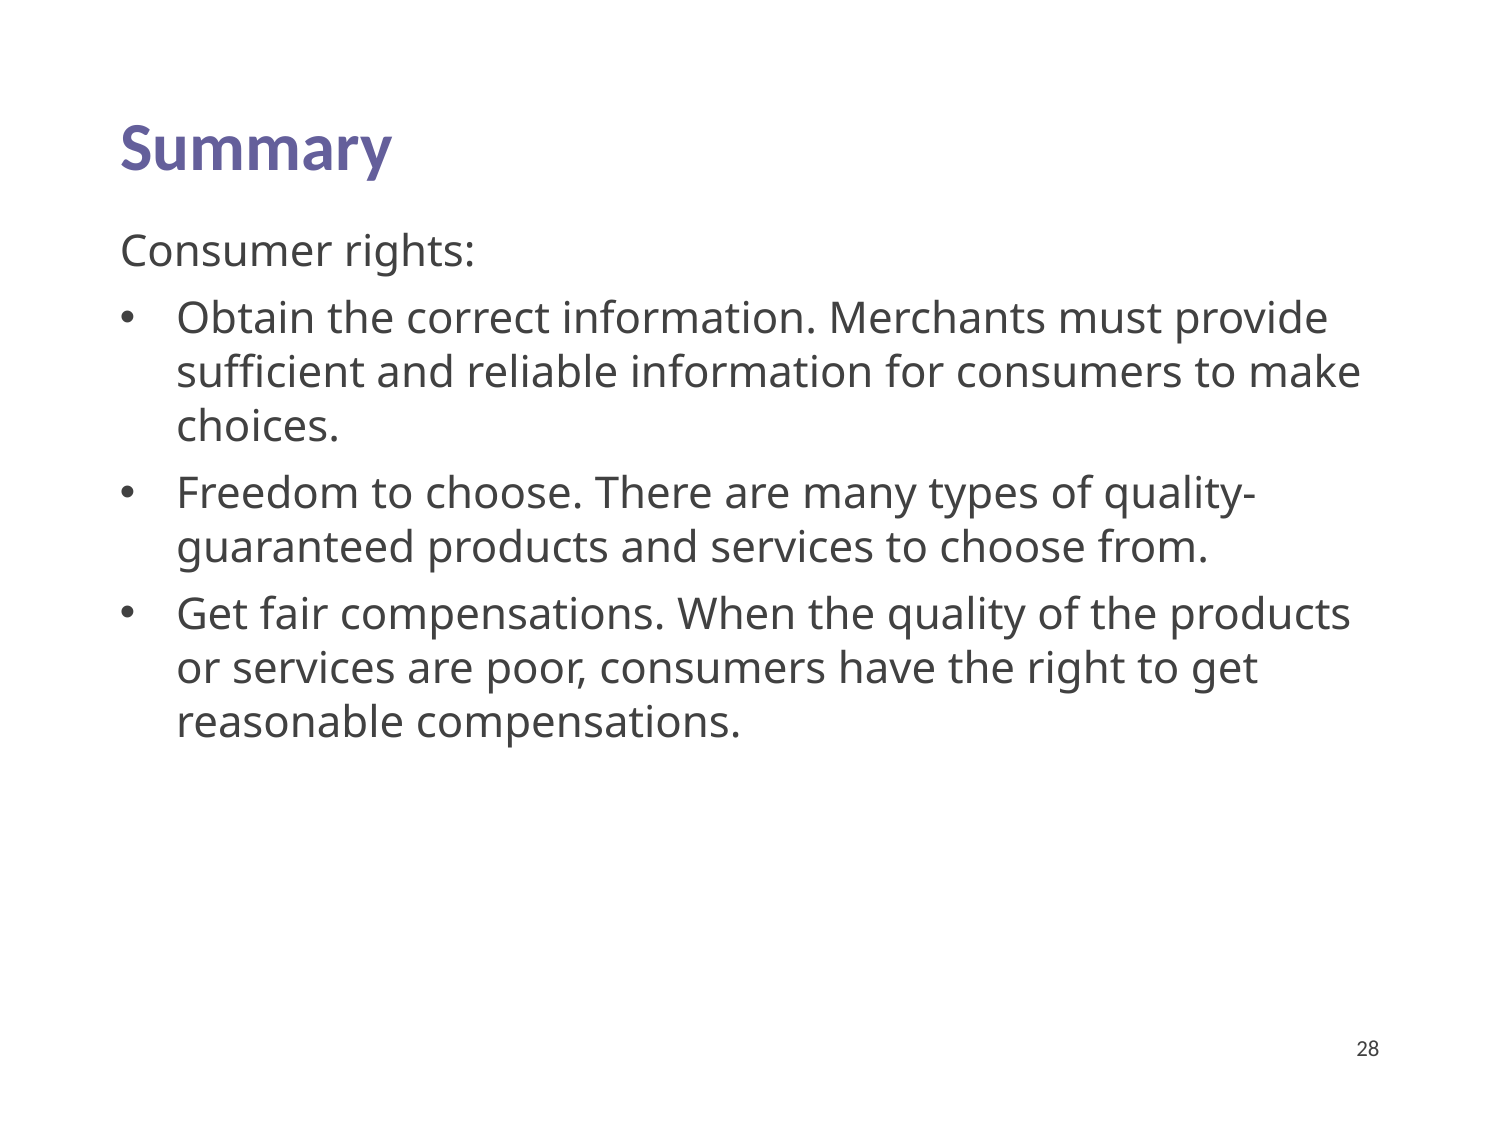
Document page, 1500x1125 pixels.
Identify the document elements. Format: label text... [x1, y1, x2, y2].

list Consumer rights: Obtain the correct information. Merchants must provide sufficient and reliable information for consumers to make choices. Freedom to choose. There are many types of quality-guaranteed products and services to choose from. Get fair compensations. When the quality of the products or services are poor, consumers have the right to get reasonable compensations. [119, 220, 1381, 899]
list Summary [119, 113, 1382, 206]
slide_number 28 [1353, 1035, 1381, 1062]
